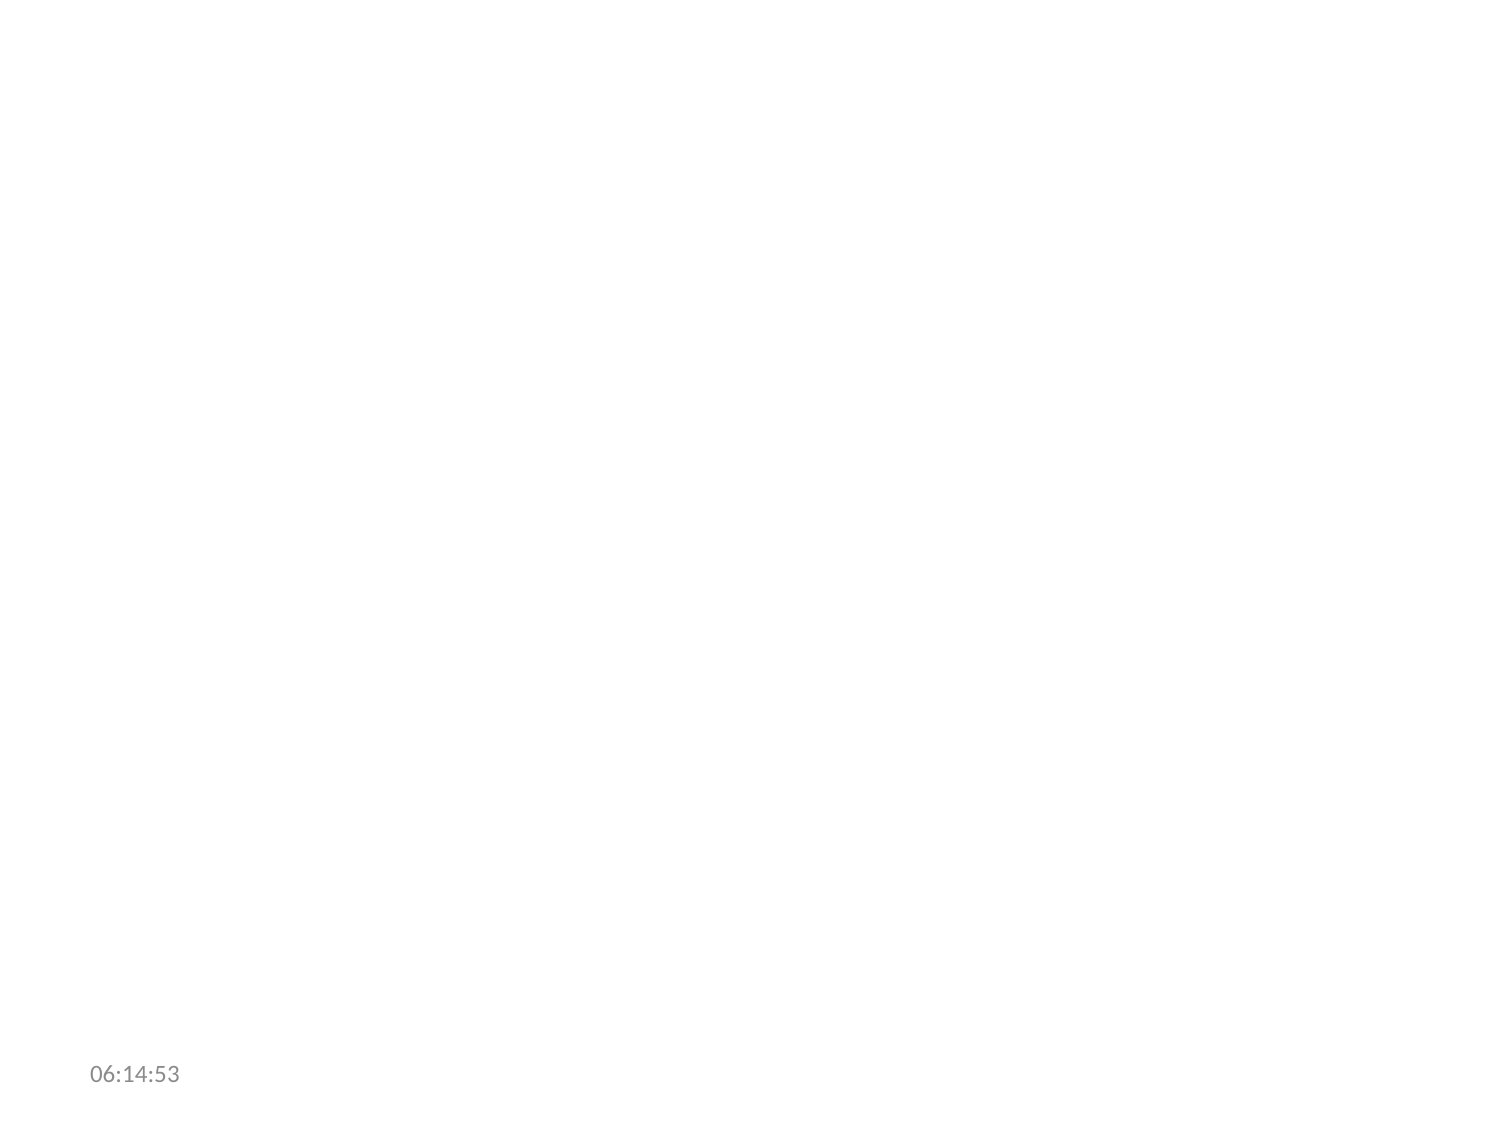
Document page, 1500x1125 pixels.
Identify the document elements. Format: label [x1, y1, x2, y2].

slide_number [75, 1042, 425, 1103]
